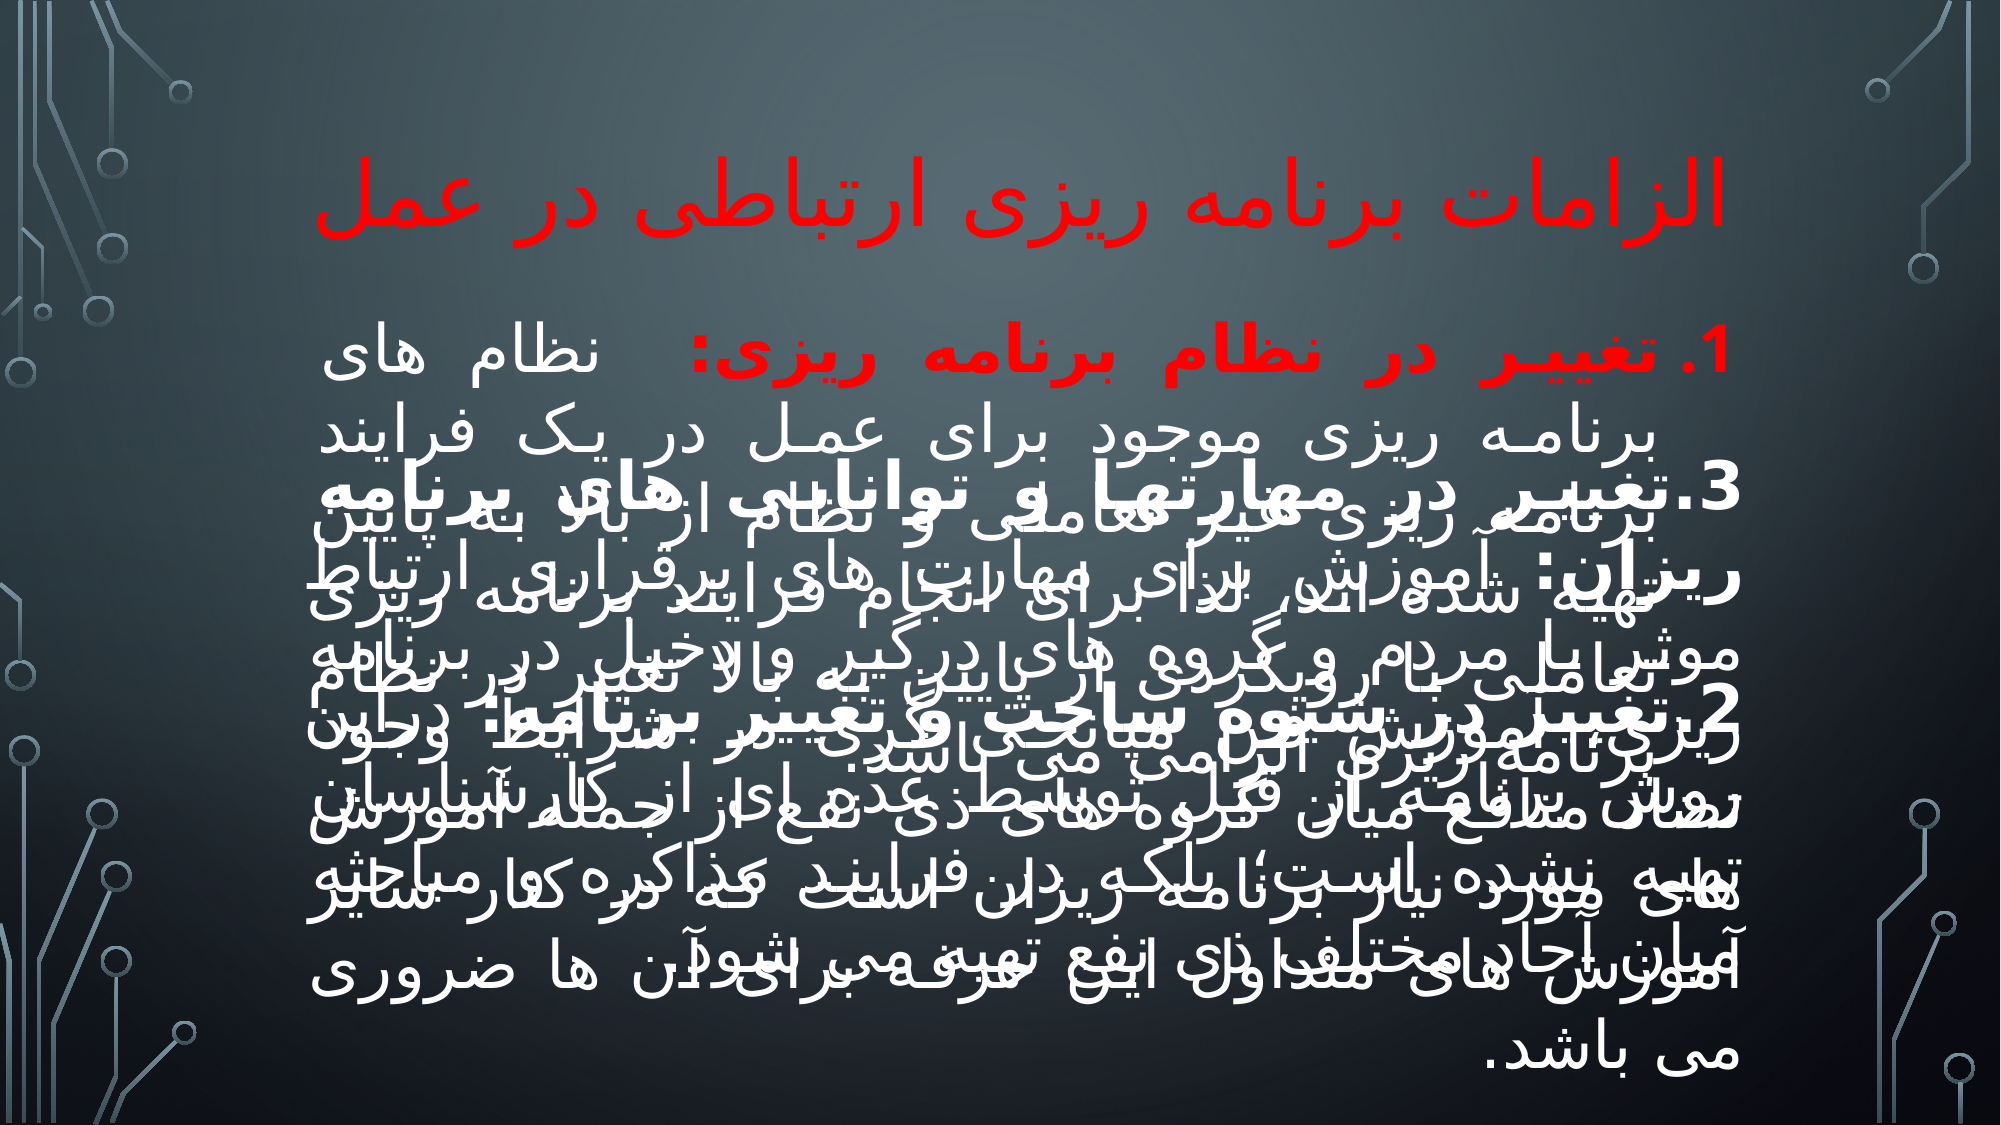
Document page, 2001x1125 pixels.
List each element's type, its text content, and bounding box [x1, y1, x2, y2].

text_box 3.تغییر در مهارتها و توانایی های برنامه ریزان: آموزش برای مهارت های برقراری ارتباط موثر با مردم و گروه های درگیر و دخیل در برنامه ریزی، آموزش فن میانجی گری در شرایط وجود تضاد منافع میان گروه های ذی نفع از جمله آموزش های مورد نیاز برنامه ریزان است که در کنار سایر آموزش های متداول این حرفه برای آن ها ضروری می باشد. [287, 435, 1760, 1090]
text_box الزامات برنامه ریزی ارتباطی در عمل [296, 127, 1748, 252]
text_box تغییر در نظام برنامه ریزی: نظام های برنامه ریزی موجود برای عمل در یک فرایند برنامه ریزی غیر تعاملی و نظام از بالا به پایین تهیه شده اند، لذا برای انجام فرایند برنامه ریزی تعاملی با رویکردی از پایین به بالا تغییر در نظام برنامه ریزی الزامی می باشد. [287, 298, 1760, 435]
